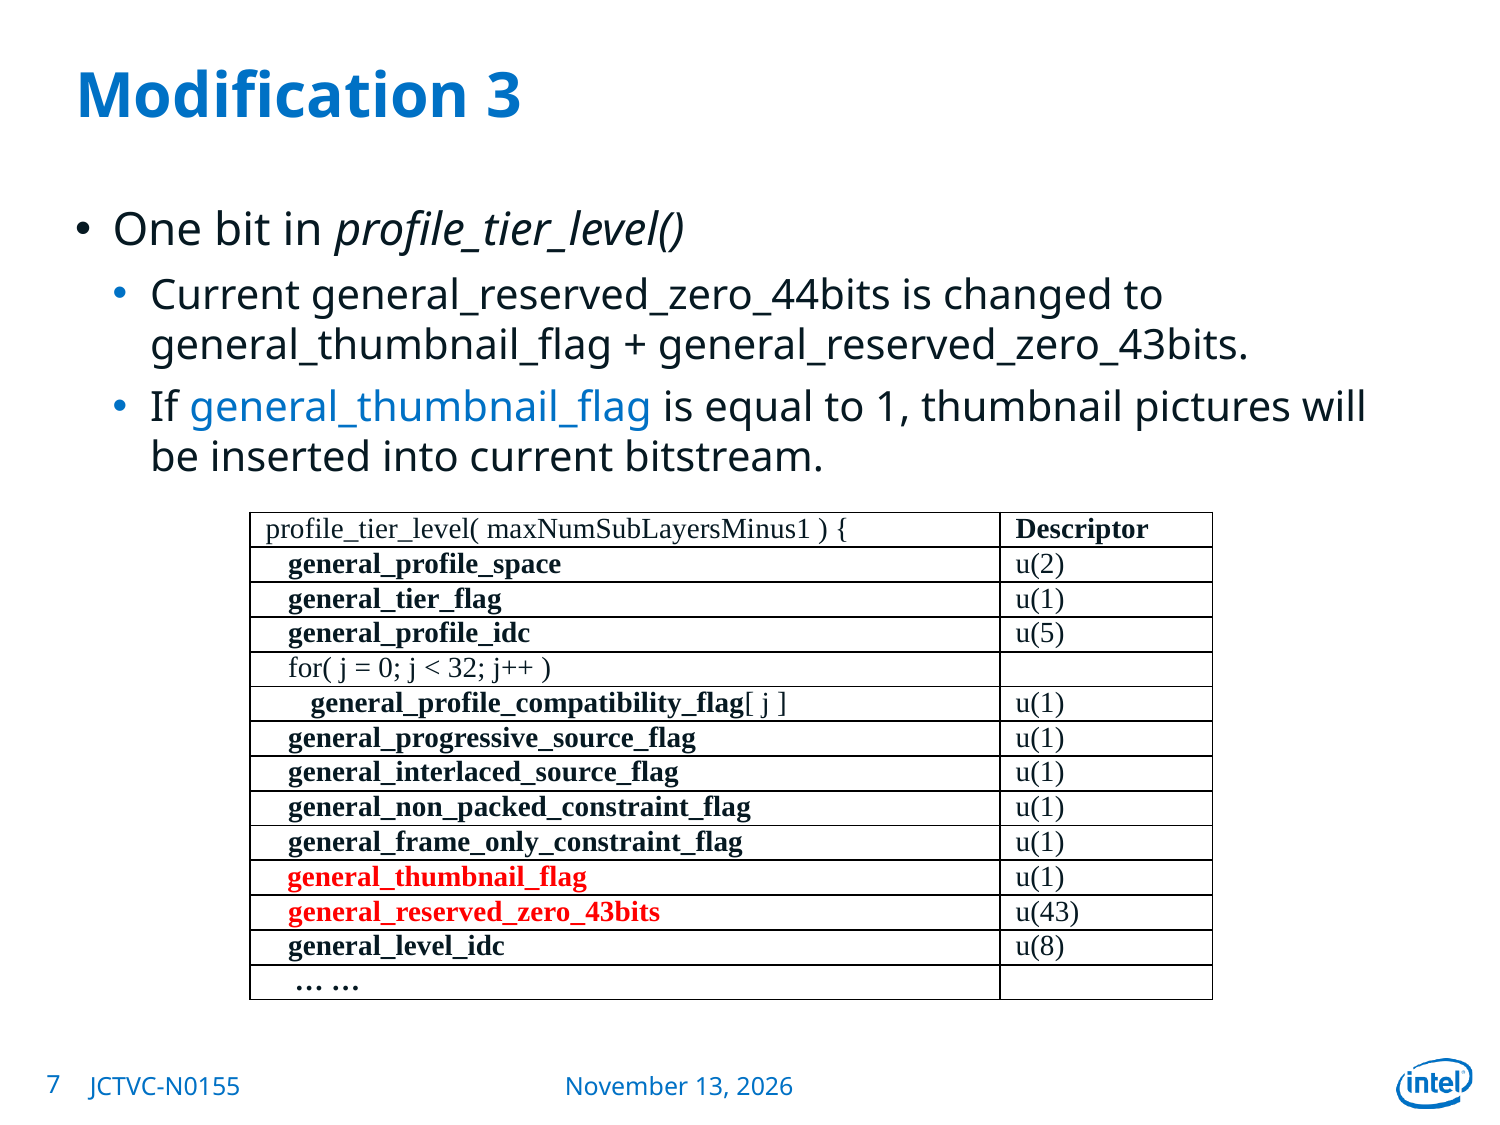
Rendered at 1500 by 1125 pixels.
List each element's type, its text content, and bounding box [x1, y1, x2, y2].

list One bit in profile_tier_level() Current general_reserved_zero_44bits is changed to general_thumbnail_flag + general_reserved_zero_43bits. If general_thumbnail_flag is equal to 1, thumbnail pictures will be inserted into current bitstream. [75, 200, 1425, 975]
table_cell for( j = 0; j < 32; j++ ) [251, 653, 999, 686]
table_cell general_reserved_zero_43bits [251, 896, 999, 929]
table_cell general_interlaced_source_flag [251, 757, 999, 790]
table_cell general_thumbnail_flag [251, 861, 999, 894]
picture [1396, 1058, 1473, 1109]
table_cell general_profile_idc [251, 618, 999, 651]
title Modification 3 [75, 67, 1425, 175]
table_cell u(1) [1001, 792, 1212, 825]
table_cell [1001, 966, 1212, 999]
footer JCTVC-N0155 [75, 1062, 549, 1109]
table_cell general_profile_compatibility_flag[ j ] [251, 687, 999, 720]
table_header profile_tier_level( maxNumSubLayersMinus1 ) { [251, 513, 999, 546]
table_cell general_level_idc [251, 931, 999, 964]
table_cell general_profile_space [251, 548, 999, 581]
table_cell u(5) [1001, 618, 1212, 651]
table_cell … … [251, 966, 999, 999]
table_cell u(1) [1001, 826, 1212, 859]
table_cell u(2) [1001, 548, 1212, 581]
table_cell [1001, 653, 1212, 686]
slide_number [549, 1062, 844, 1109]
table_cell u(8) [1001, 931, 1212, 964]
table_cell u(1) [1001, 722, 1212, 755]
table_cell u(43) [1001, 896, 1212, 929]
table_cell u(1) [1001, 861, 1212, 894]
table_cell general_frame_only_constraint_flag [251, 826, 999, 859]
table_cell u(1) [1001, 583, 1212, 616]
table_cell general_tier_flag [251, 583, 999, 616]
table_cell general_progressive_source_flag [251, 722, 999, 755]
table_header Descriptor [1001, 513, 1212, 546]
table_cell u(1) [1001, 757, 1212, 790]
table_cell u(1) [1001, 687, 1212, 720]
slide_number 7 [0, 1062, 75, 1109]
table_cell general_non_packed_constraint_flag [251, 792, 999, 825]
